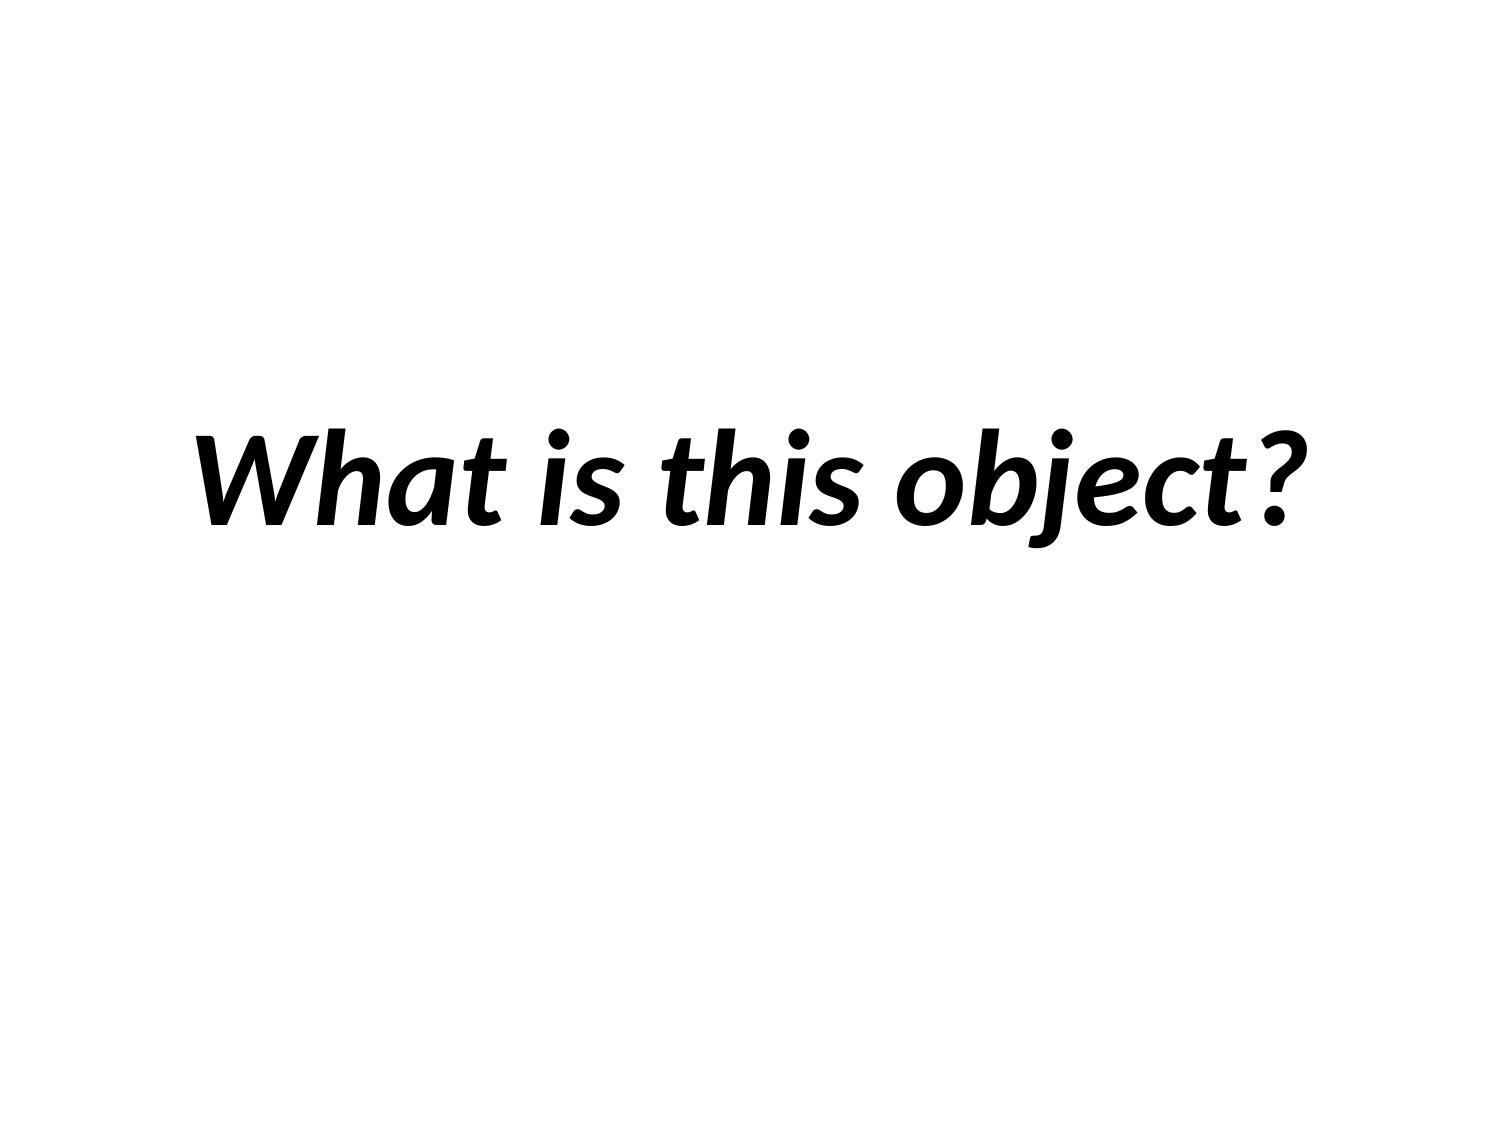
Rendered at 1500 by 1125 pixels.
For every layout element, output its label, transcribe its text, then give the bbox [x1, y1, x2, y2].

title What is this object? [112, 349, 1388, 591]
